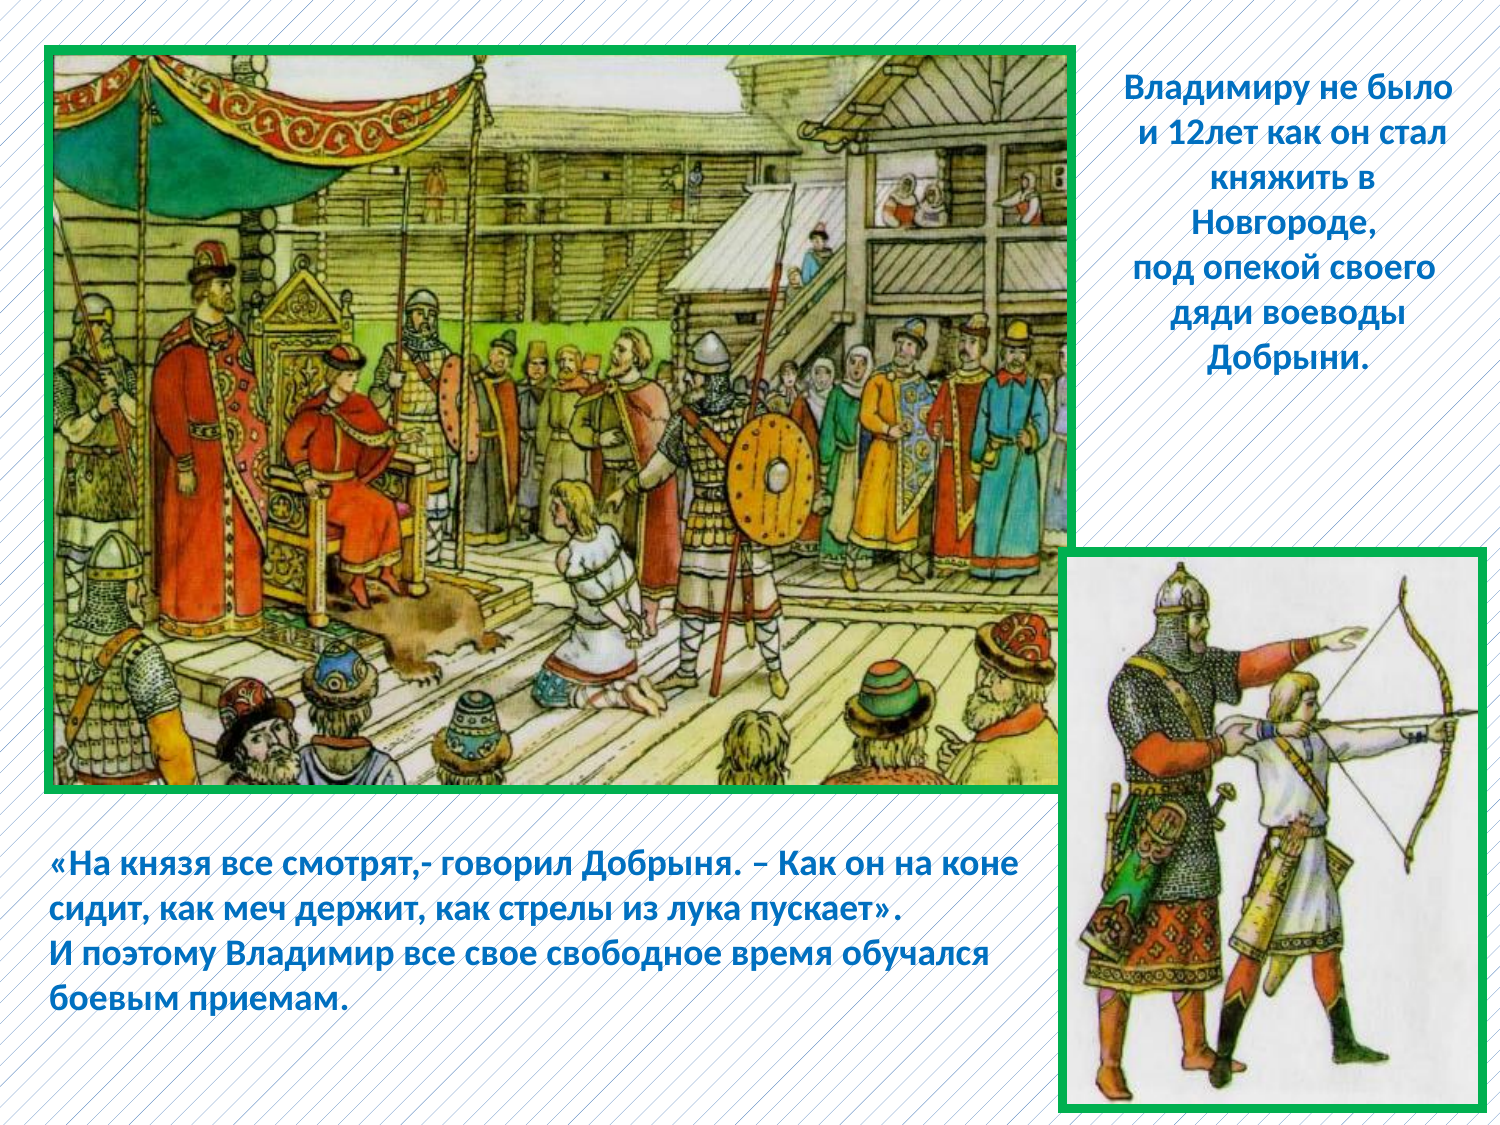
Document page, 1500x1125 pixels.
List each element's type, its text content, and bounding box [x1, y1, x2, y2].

text_box «На князя все смотрят,- говорил Добрыня. – Как он на коне сидит, как меч держит, как стрелы из лука пускает». И поэтому Владимир все свое свободное время обучался боевым приемам. [34, 830, 1044, 1026]
text_box Владимиру не было и 12лет как он стал княжить в Новгороде, под опекой своего дяди воеводы Добрыни. [1099, 54, 1478, 385]
picture [53, 54, 1479, 1104]
